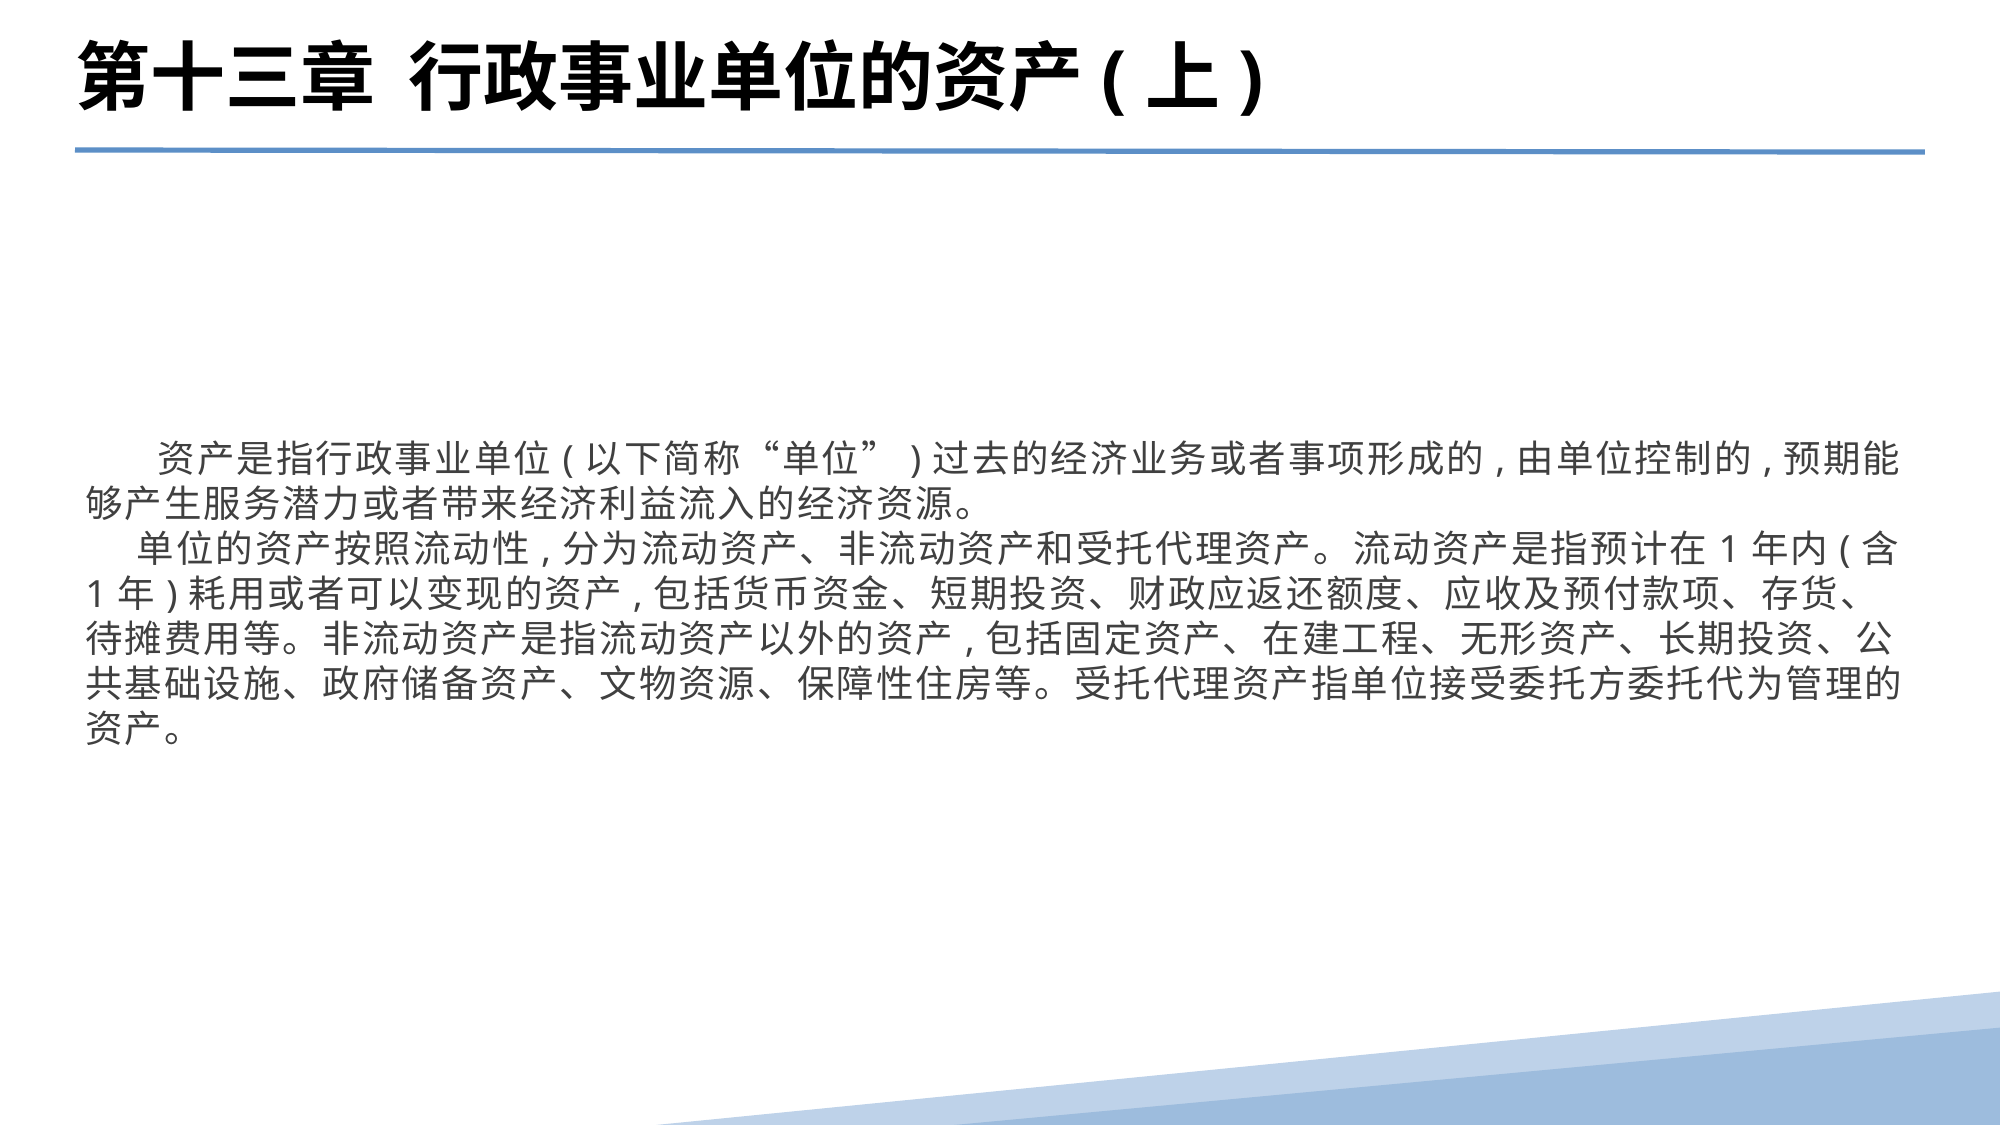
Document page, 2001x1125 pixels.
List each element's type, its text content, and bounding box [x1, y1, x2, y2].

text_box 第十三章 行政事业单位的资产(上) [75, 24, 1925, 125]
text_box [656, 991, 2000, 1125]
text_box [74, 149, 1925, 153]
text_box 资产是指行政事业单位(以下简称“单位”)过去的经济业务或者事项形成的,由单位控制的,预期能够产生服务潜力或者带来经济利益流入的经济资源。 单位的资产按照流动性,分为流动资产、非流动资产和受托代理资产。流动资产是指预计在1年内(含1年)耗用或者可以变现的资产,包括货币资金、短期投资、财政应返还额度、应收及预付款项、存货、待摊费用等。非流动资产是指流动资产以外的资产,包括固定资产、在建工程、无形资产、长期投资、公共基础设施、政府储备资产、文物资源、保障性住房等。受托代理资产指单位接受委托方委托代为管理的资产。 [75, 290, 1925, 985]
